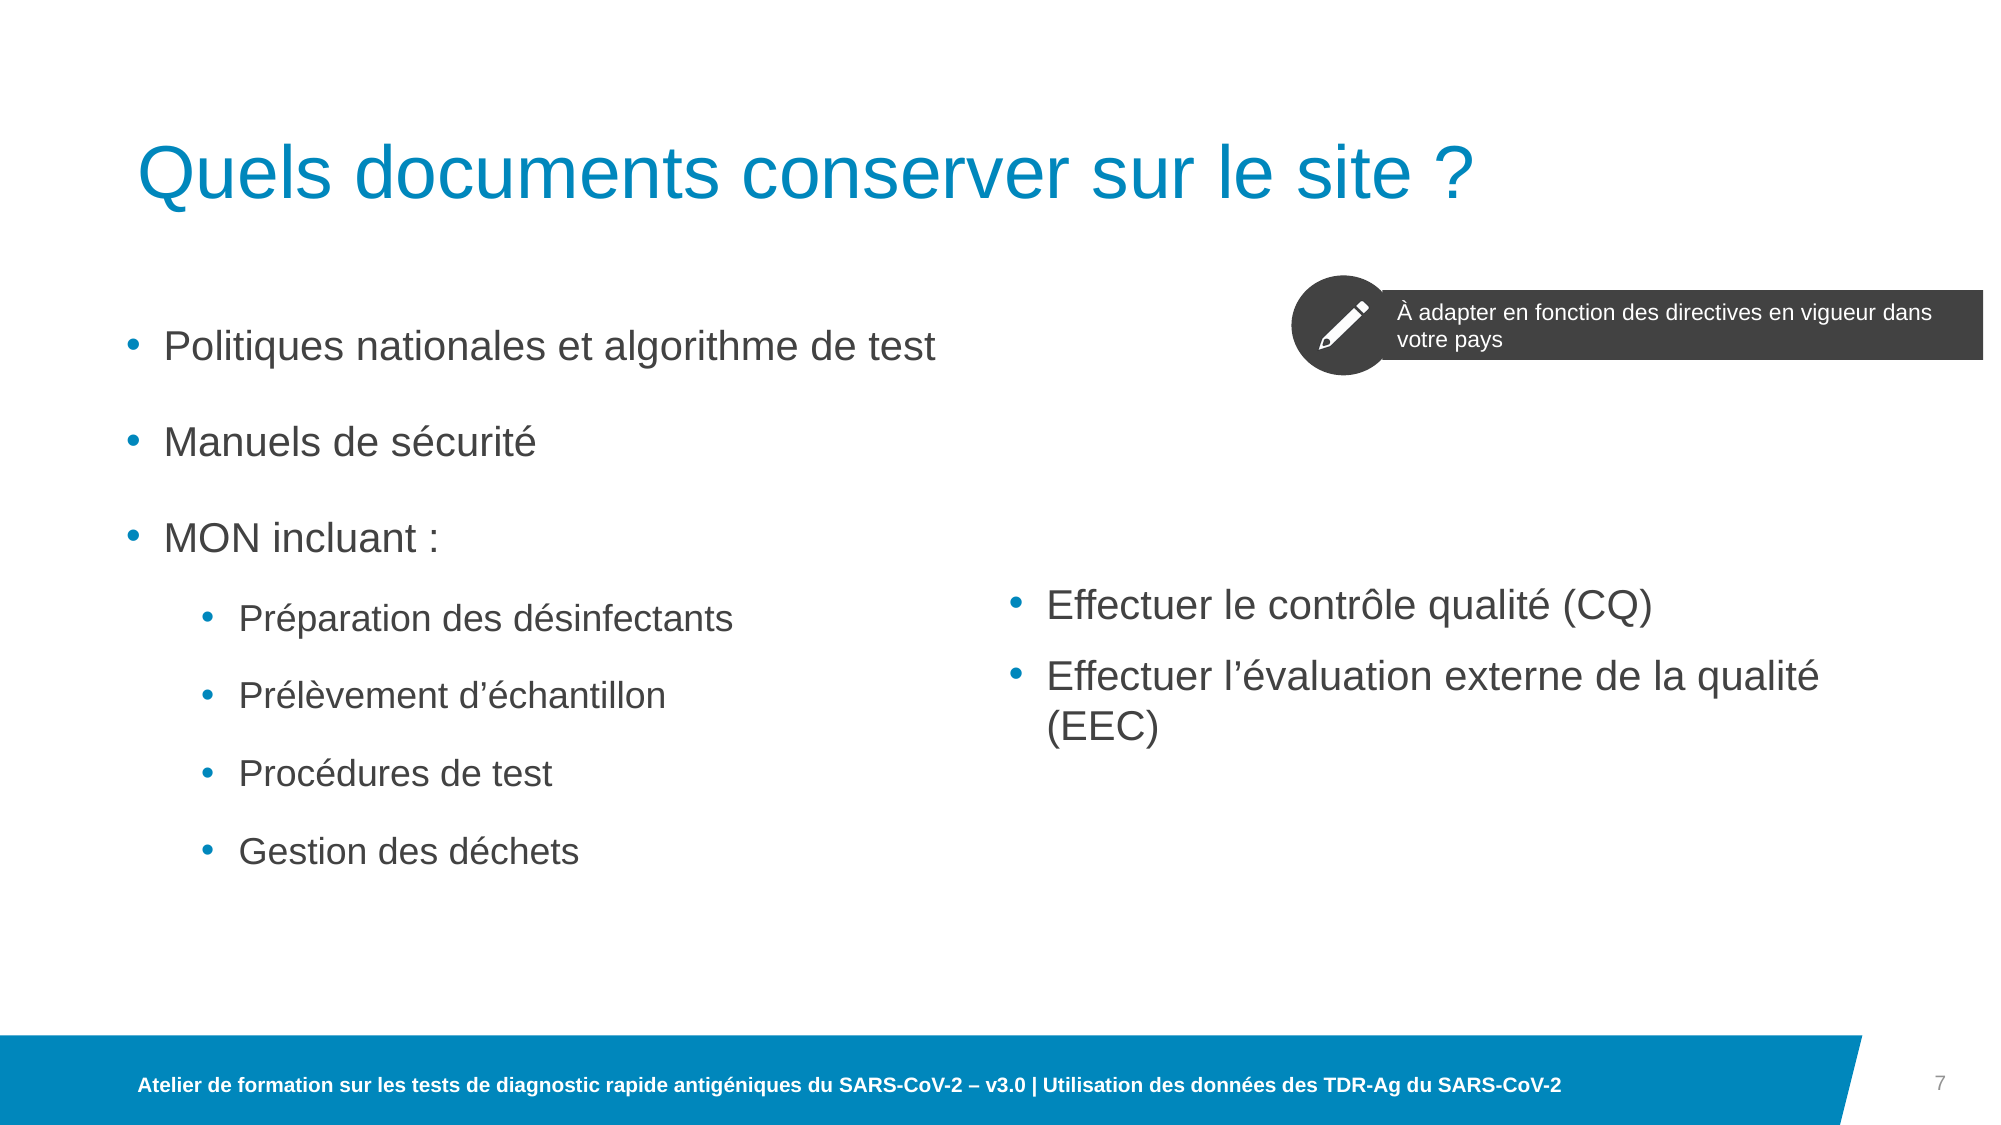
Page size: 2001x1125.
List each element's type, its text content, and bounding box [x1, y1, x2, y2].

list Politiques nationales et algorithme de test Manuels de sécurité MON incluant : Préparation des désinfectants Prélèvement d’échantillon Procédures de test Gestion des déchets Effectuer le contrôle qualité (CQ) Effectuer l’évaluation externe de la qualité (EEC) [111, 286, 1907, 1015]
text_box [1292, 276, 1984, 375]
title Quels documents conserver sur le site ? [137, 59, 1863, 215]
footer Atelier de formation sur les tests de diagnostic rapide antigéniques du SARS-CoV-2 – v3.0 | Utilisation des données des TDR-Ag du SARS-CoV-2 [137, 1042, 1598, 1125]
slide_number 7 [1862, 1035, 1947, 1125]
